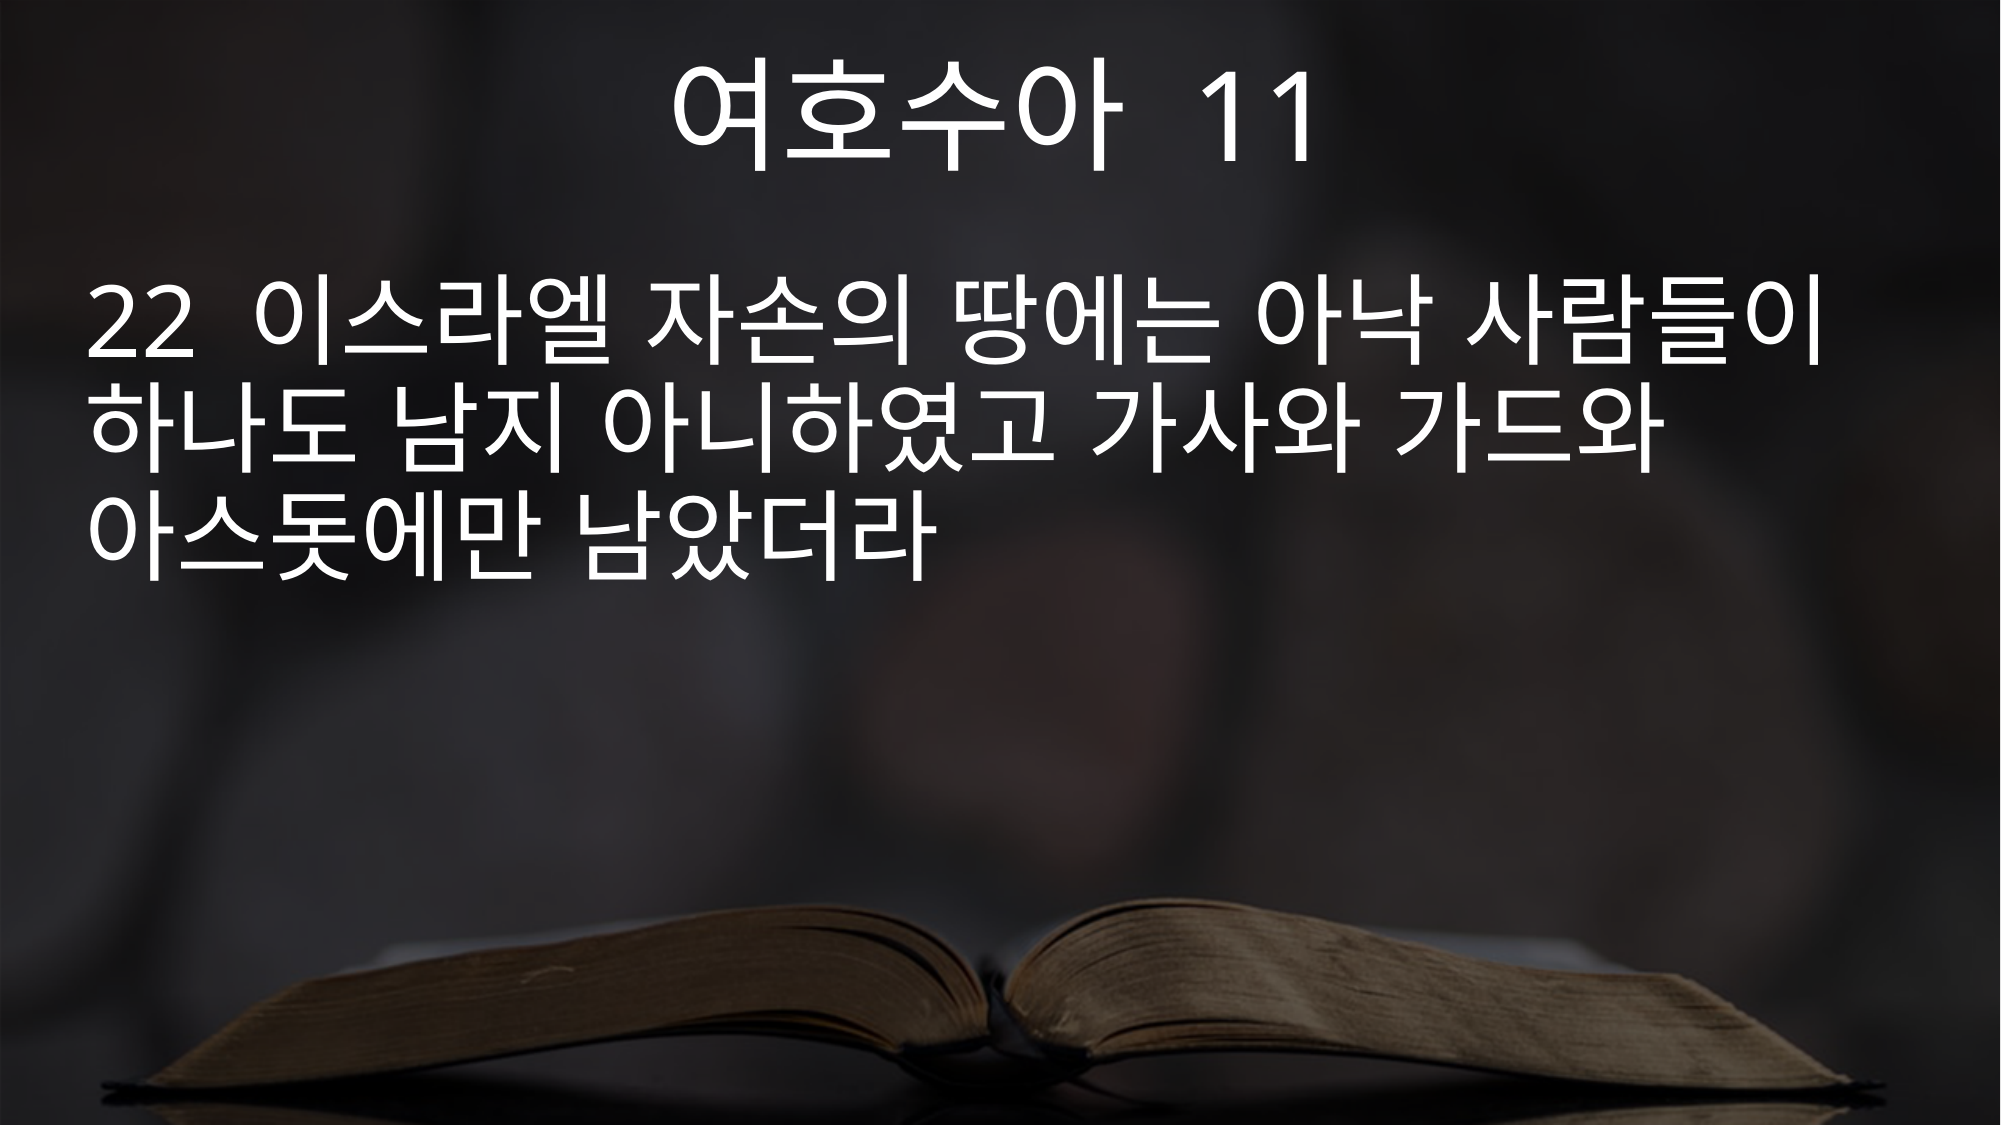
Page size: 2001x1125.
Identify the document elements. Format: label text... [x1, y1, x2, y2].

footer 여호수아 11 [0, 32, 2000, 192]
list 22 이스라엘 자손의 땅에는 아낙 사람들이 하나도 남지 아니하였고 가사와 가드와 아스돗에만 남았더라 [69, 263, 1953, 423]
picture [0, 0, 2001, 1125]
